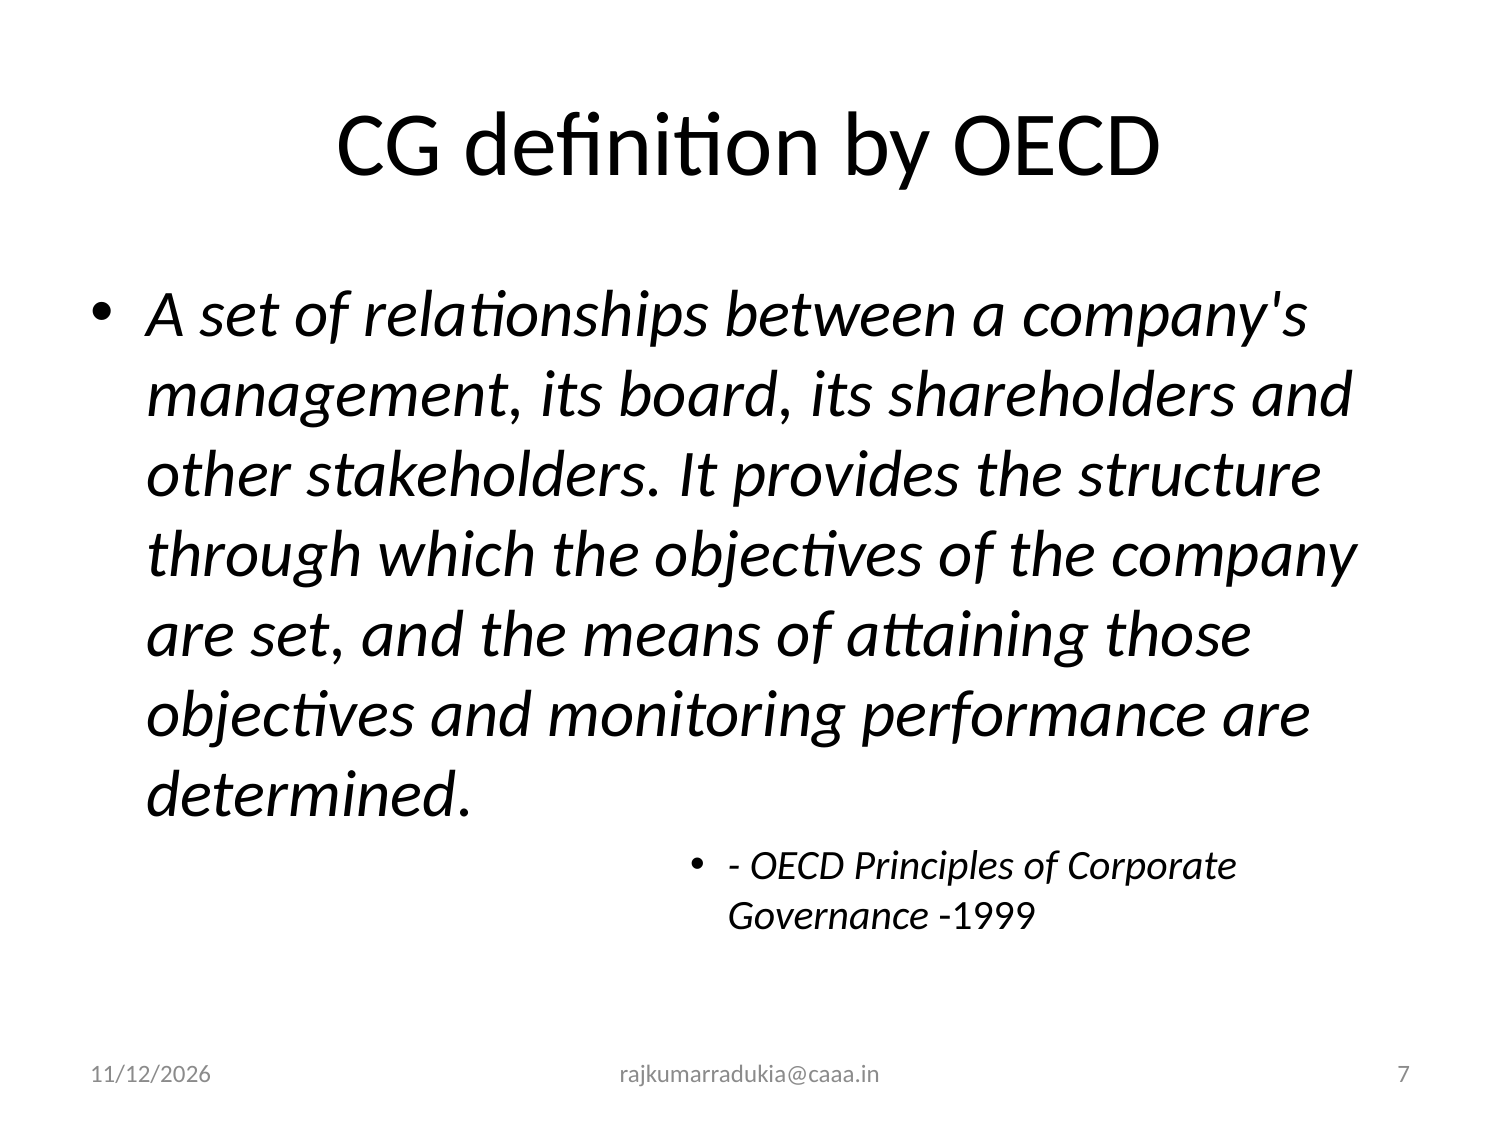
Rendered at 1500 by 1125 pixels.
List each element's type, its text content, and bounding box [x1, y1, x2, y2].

title CG definition by OECD [75, 45, 1425, 233]
list A set of relationships between a company's management, its board, its shareholders and other stakeholders. It provides the structure through which the objectives of the company are set, and the means of attaining those objectives and monitoring performance are determined. - OECD Principles of Corporate Governance -1999 [75, 262, 1425, 1005]
slide_number 7 [1074, 1042, 1425, 1103]
footer rajkumarradukia@caaa.in [512, 1042, 988, 1103]
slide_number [75, 1042, 425, 1103]
